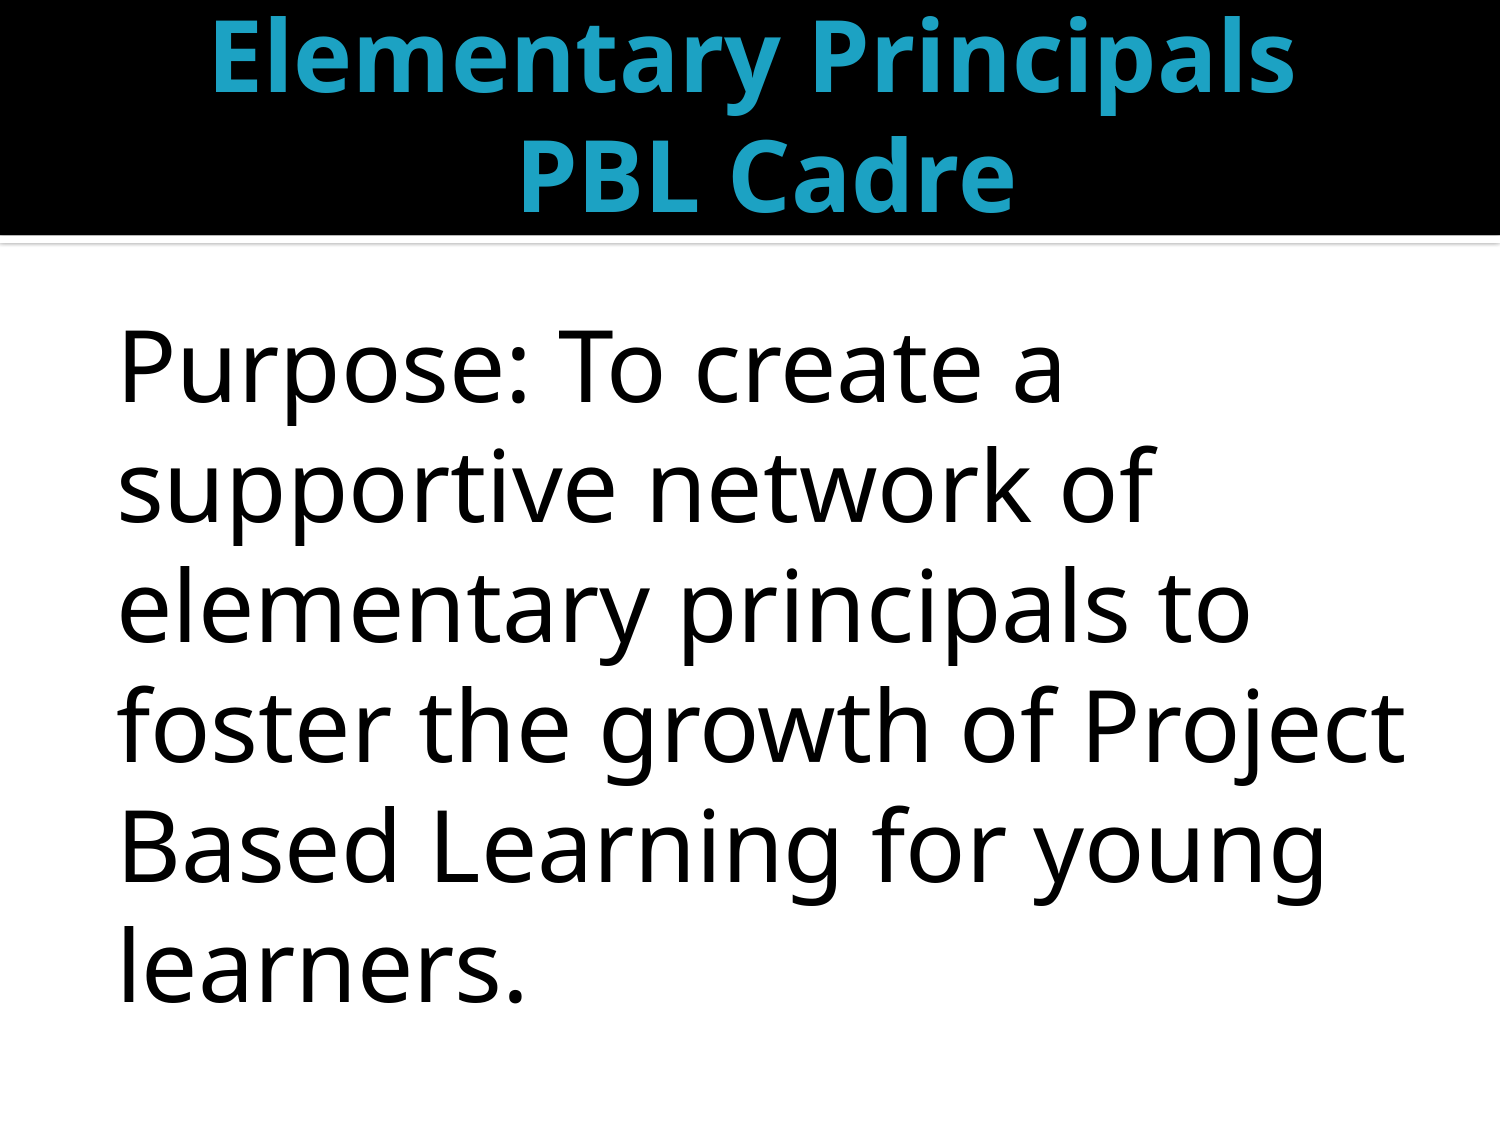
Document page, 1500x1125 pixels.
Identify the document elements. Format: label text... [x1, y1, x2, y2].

list Purpose: To create a supportive network of elementary principals to foster the growth of Project Based Learning for young learners. [87, 287, 1438, 1047]
title Elementary Principals PBL Cadre [87, 12, 1438, 213]
